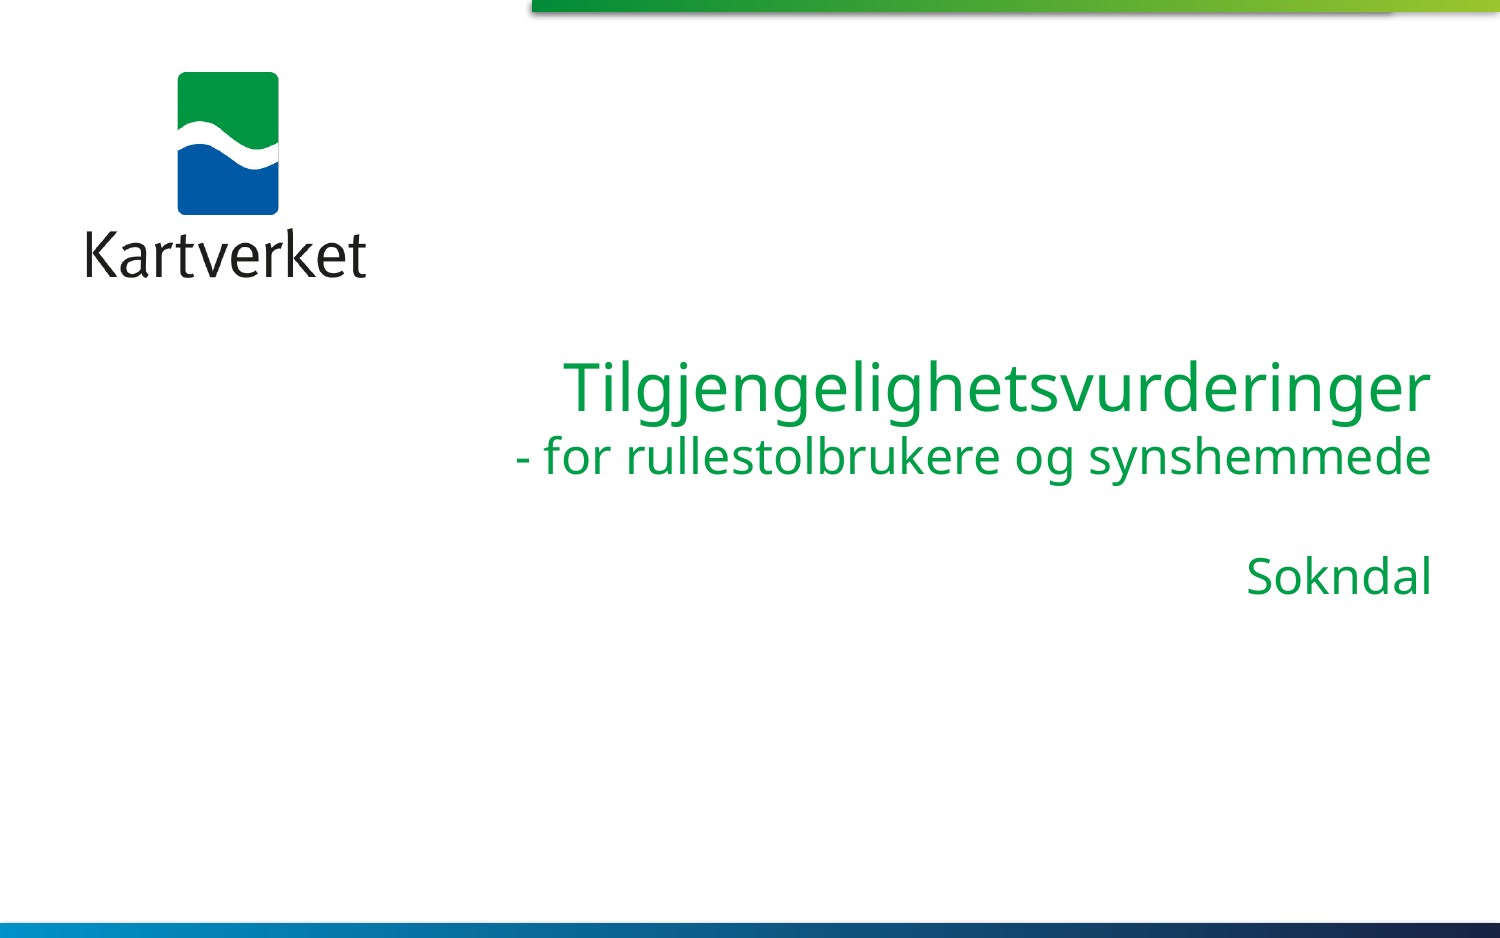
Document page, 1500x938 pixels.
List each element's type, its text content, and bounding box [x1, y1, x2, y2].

text_box Tilgjengelighetsvurderinger - for rullestolbrukere og synshemmede Sokndal [66, 337, 1449, 613]
